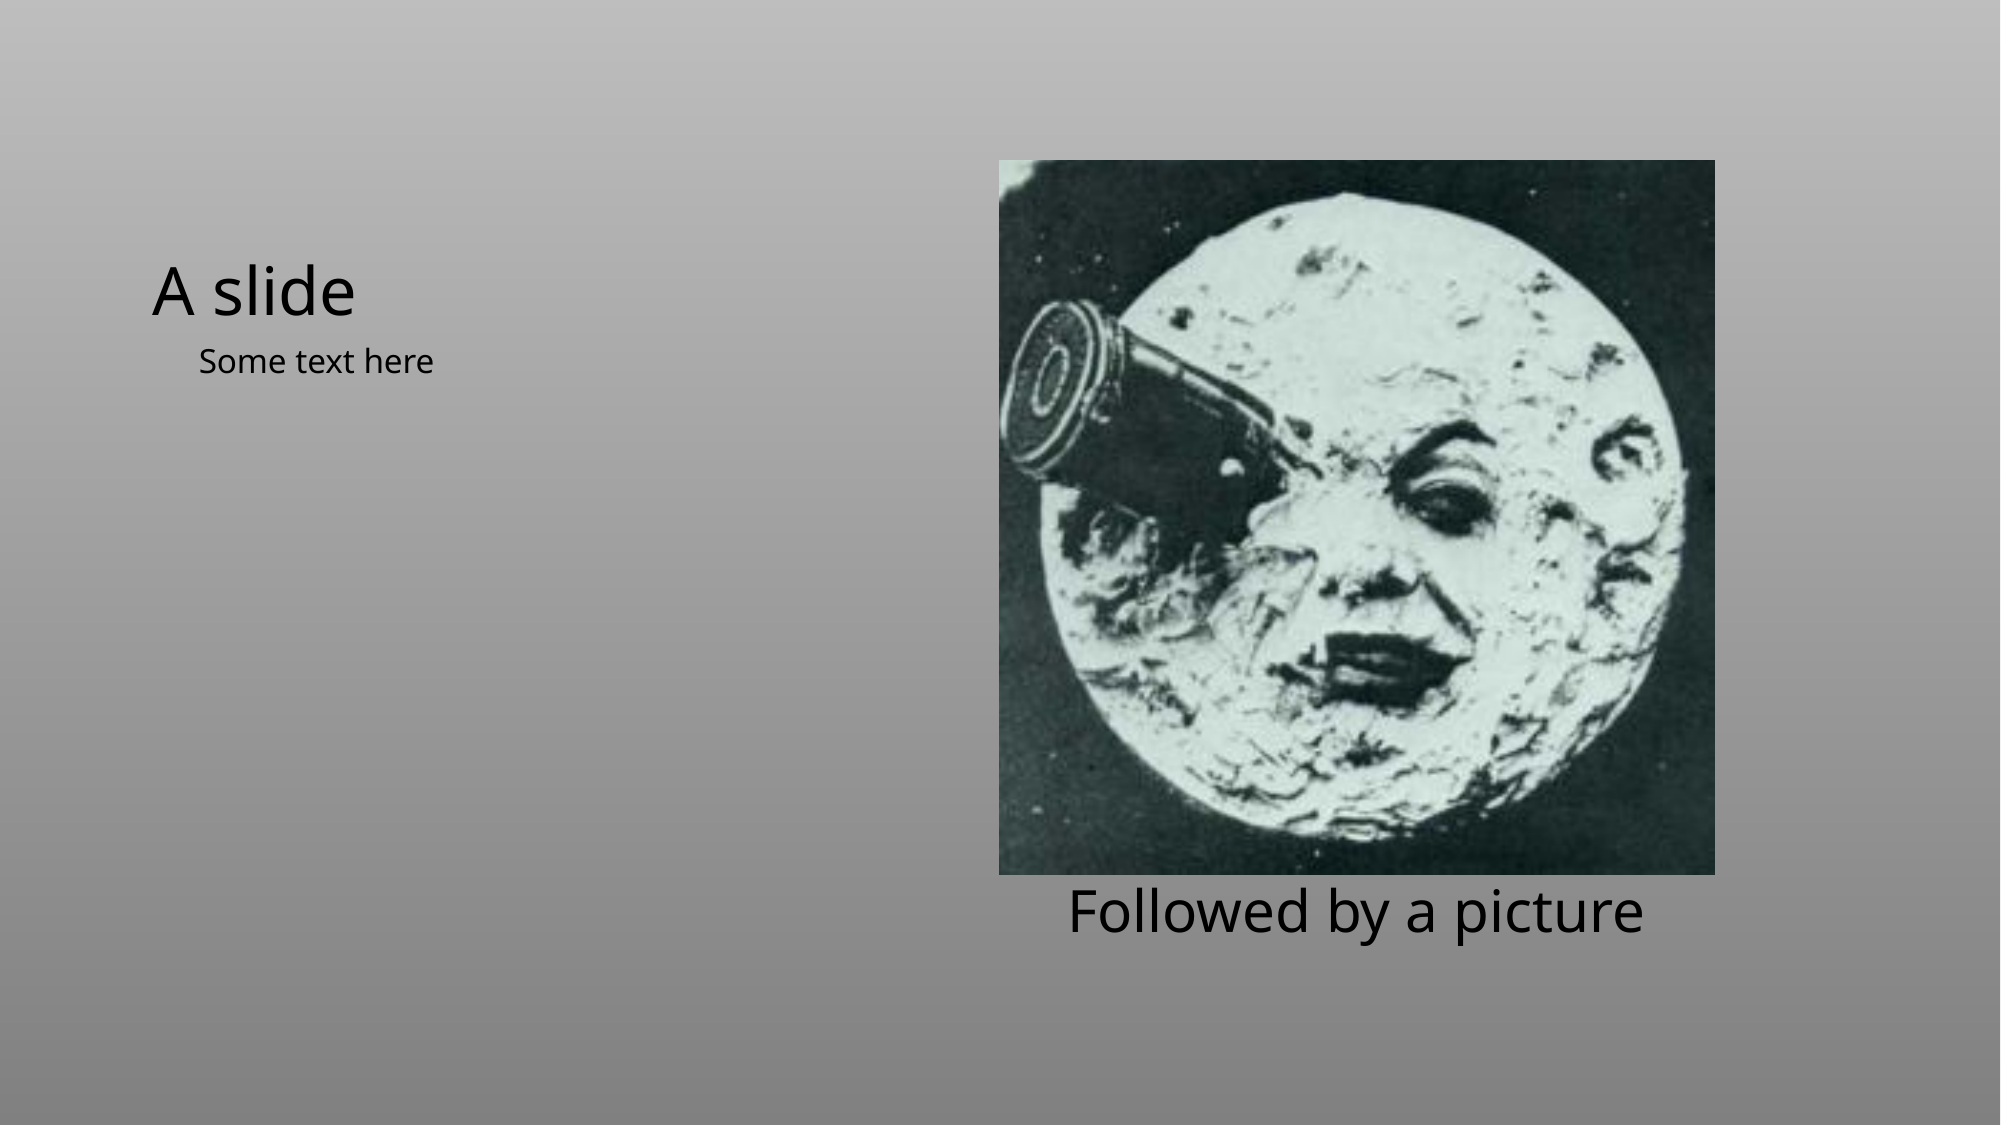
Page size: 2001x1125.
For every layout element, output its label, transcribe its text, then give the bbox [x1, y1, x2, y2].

list Some text here [183, 337, 783, 963]
list Followed by a picture [849, 875, 1863, 959]
title A slide [137, 75, 783, 338]
picture [0, 0, 2001, 1125]
